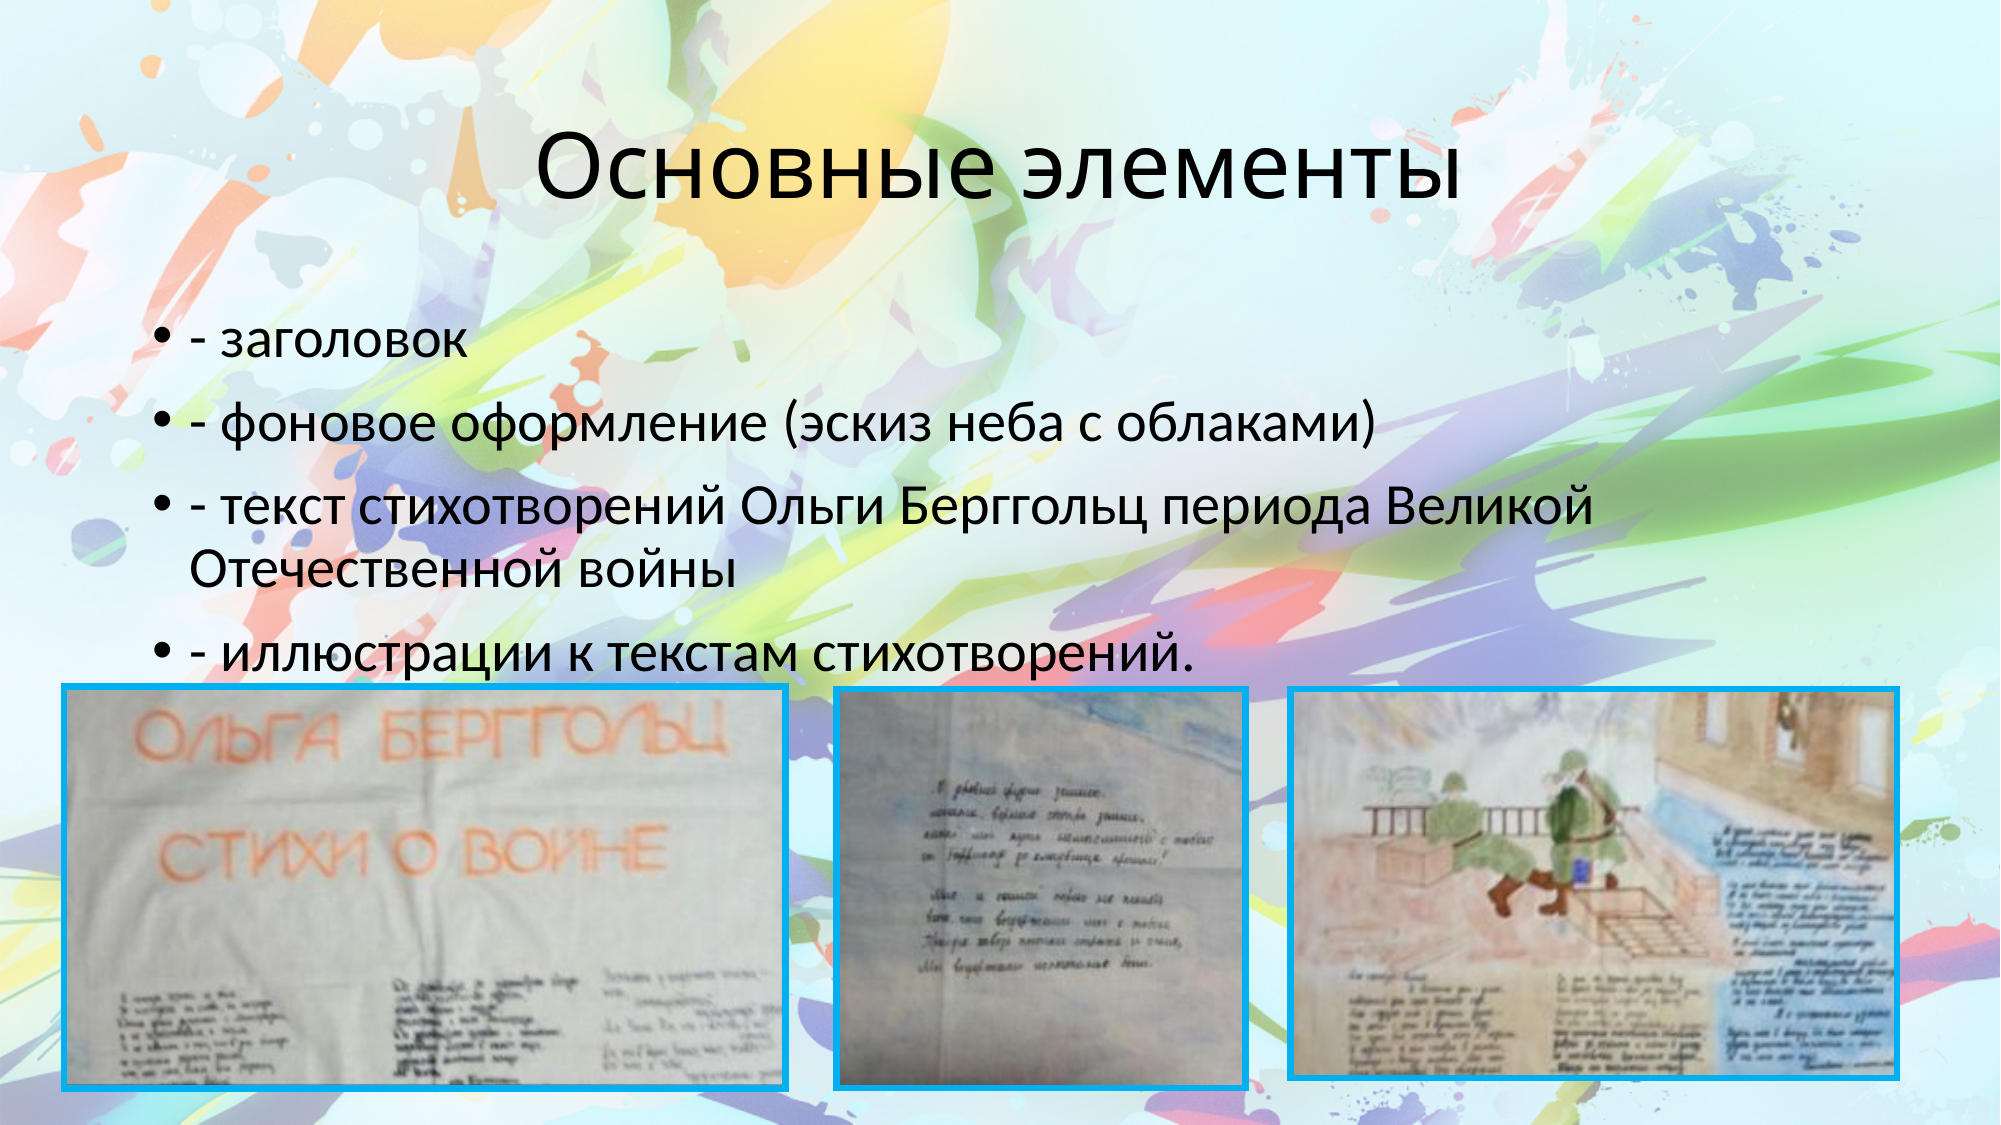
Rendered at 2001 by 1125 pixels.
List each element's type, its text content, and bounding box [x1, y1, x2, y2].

list - заголовок - фоновое оформление (эскиз неба с облаками) - текст стихотворений Ольги Берггольц периода Великой Отечественной войны - иллюстрации к текстам стихотворений. [137, 299, 1733, 710]
picture [68, 691, 781, 1084]
picture [1295, 693, 1893, 1074]
picture [841, 693, 1241, 1084]
title Основные элементы [137, 59, 1863, 278]
